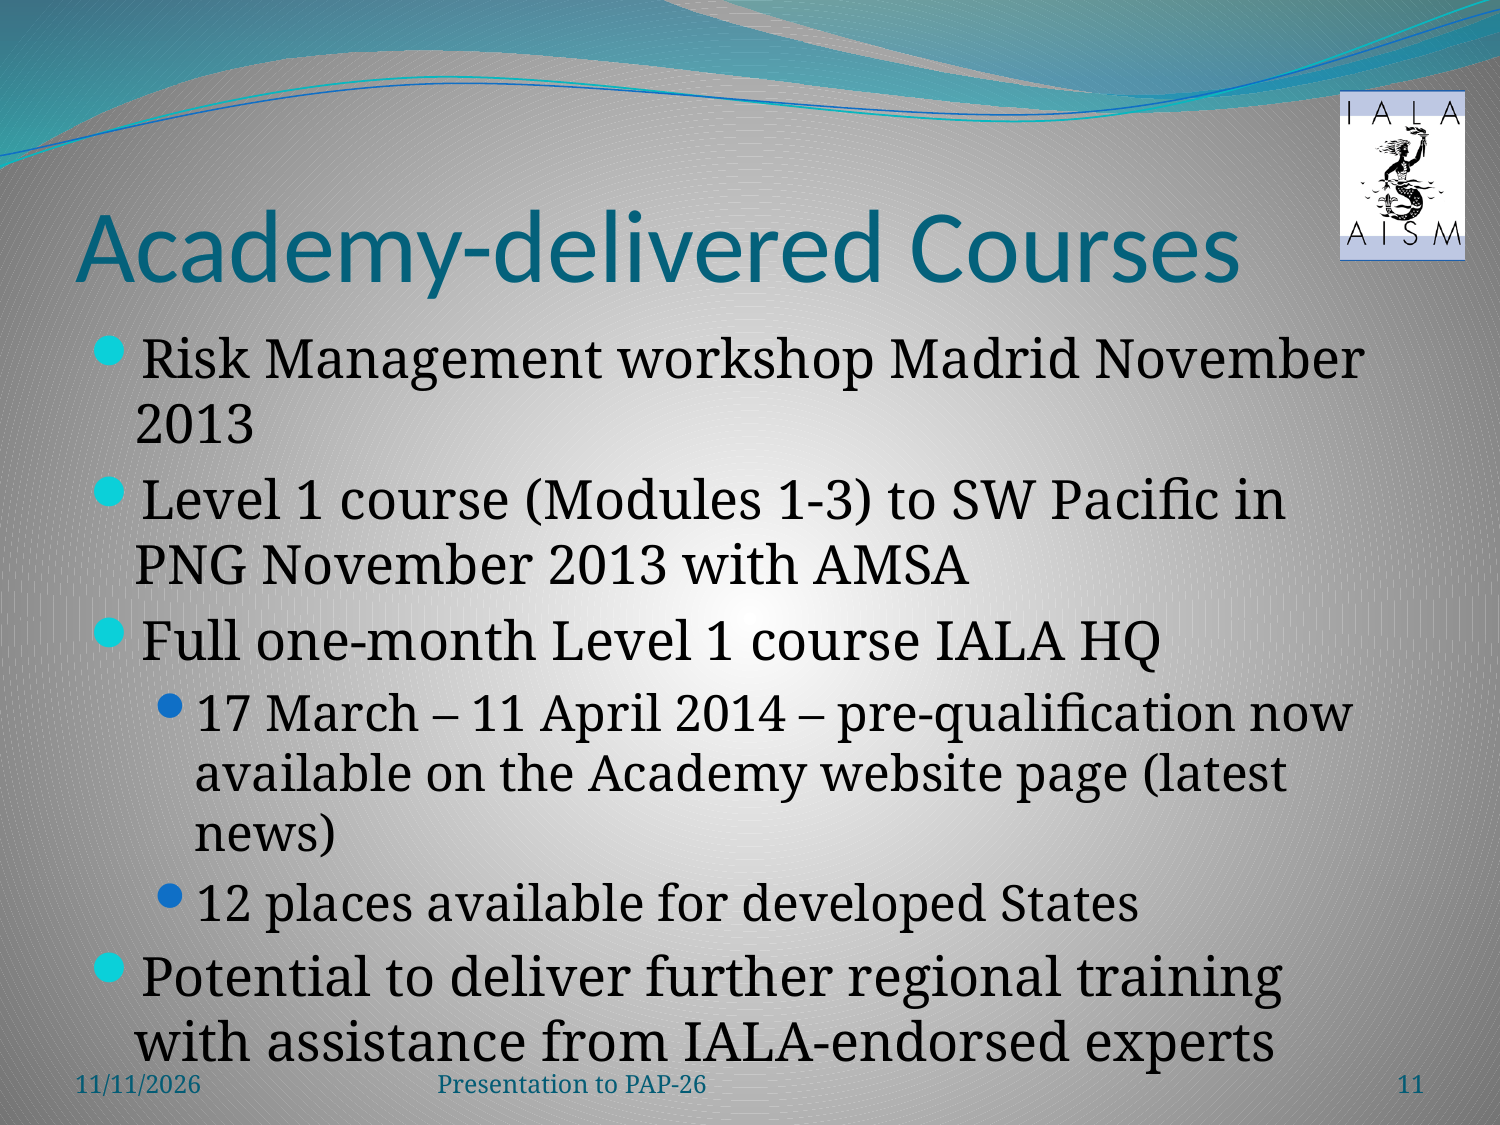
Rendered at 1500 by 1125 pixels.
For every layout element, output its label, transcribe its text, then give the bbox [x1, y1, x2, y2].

slide_number 11 [1299, 1042, 1425, 1103]
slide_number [75, 1042, 425, 1103]
title Academy-delivered Courses [75, 115, 1425, 303]
picture [1340, 90, 1465, 261]
list Risk Management workshop Madrid November 2013 Level 1 course (Modules 1-3) to SW Pacific in PNG November 2013 with AMSA Full one-month Level 1 course IALA HQ 17 March – 11 April 2014 – pre-qualification now available on the Academy website page (latest news) 12 places available for developed States Potential to deliver further regional training with assistance from IALA-endorsed experts [75, 317, 1425, 1038]
footer Presentation to PAP-26 [437, 1042, 988, 1103]
